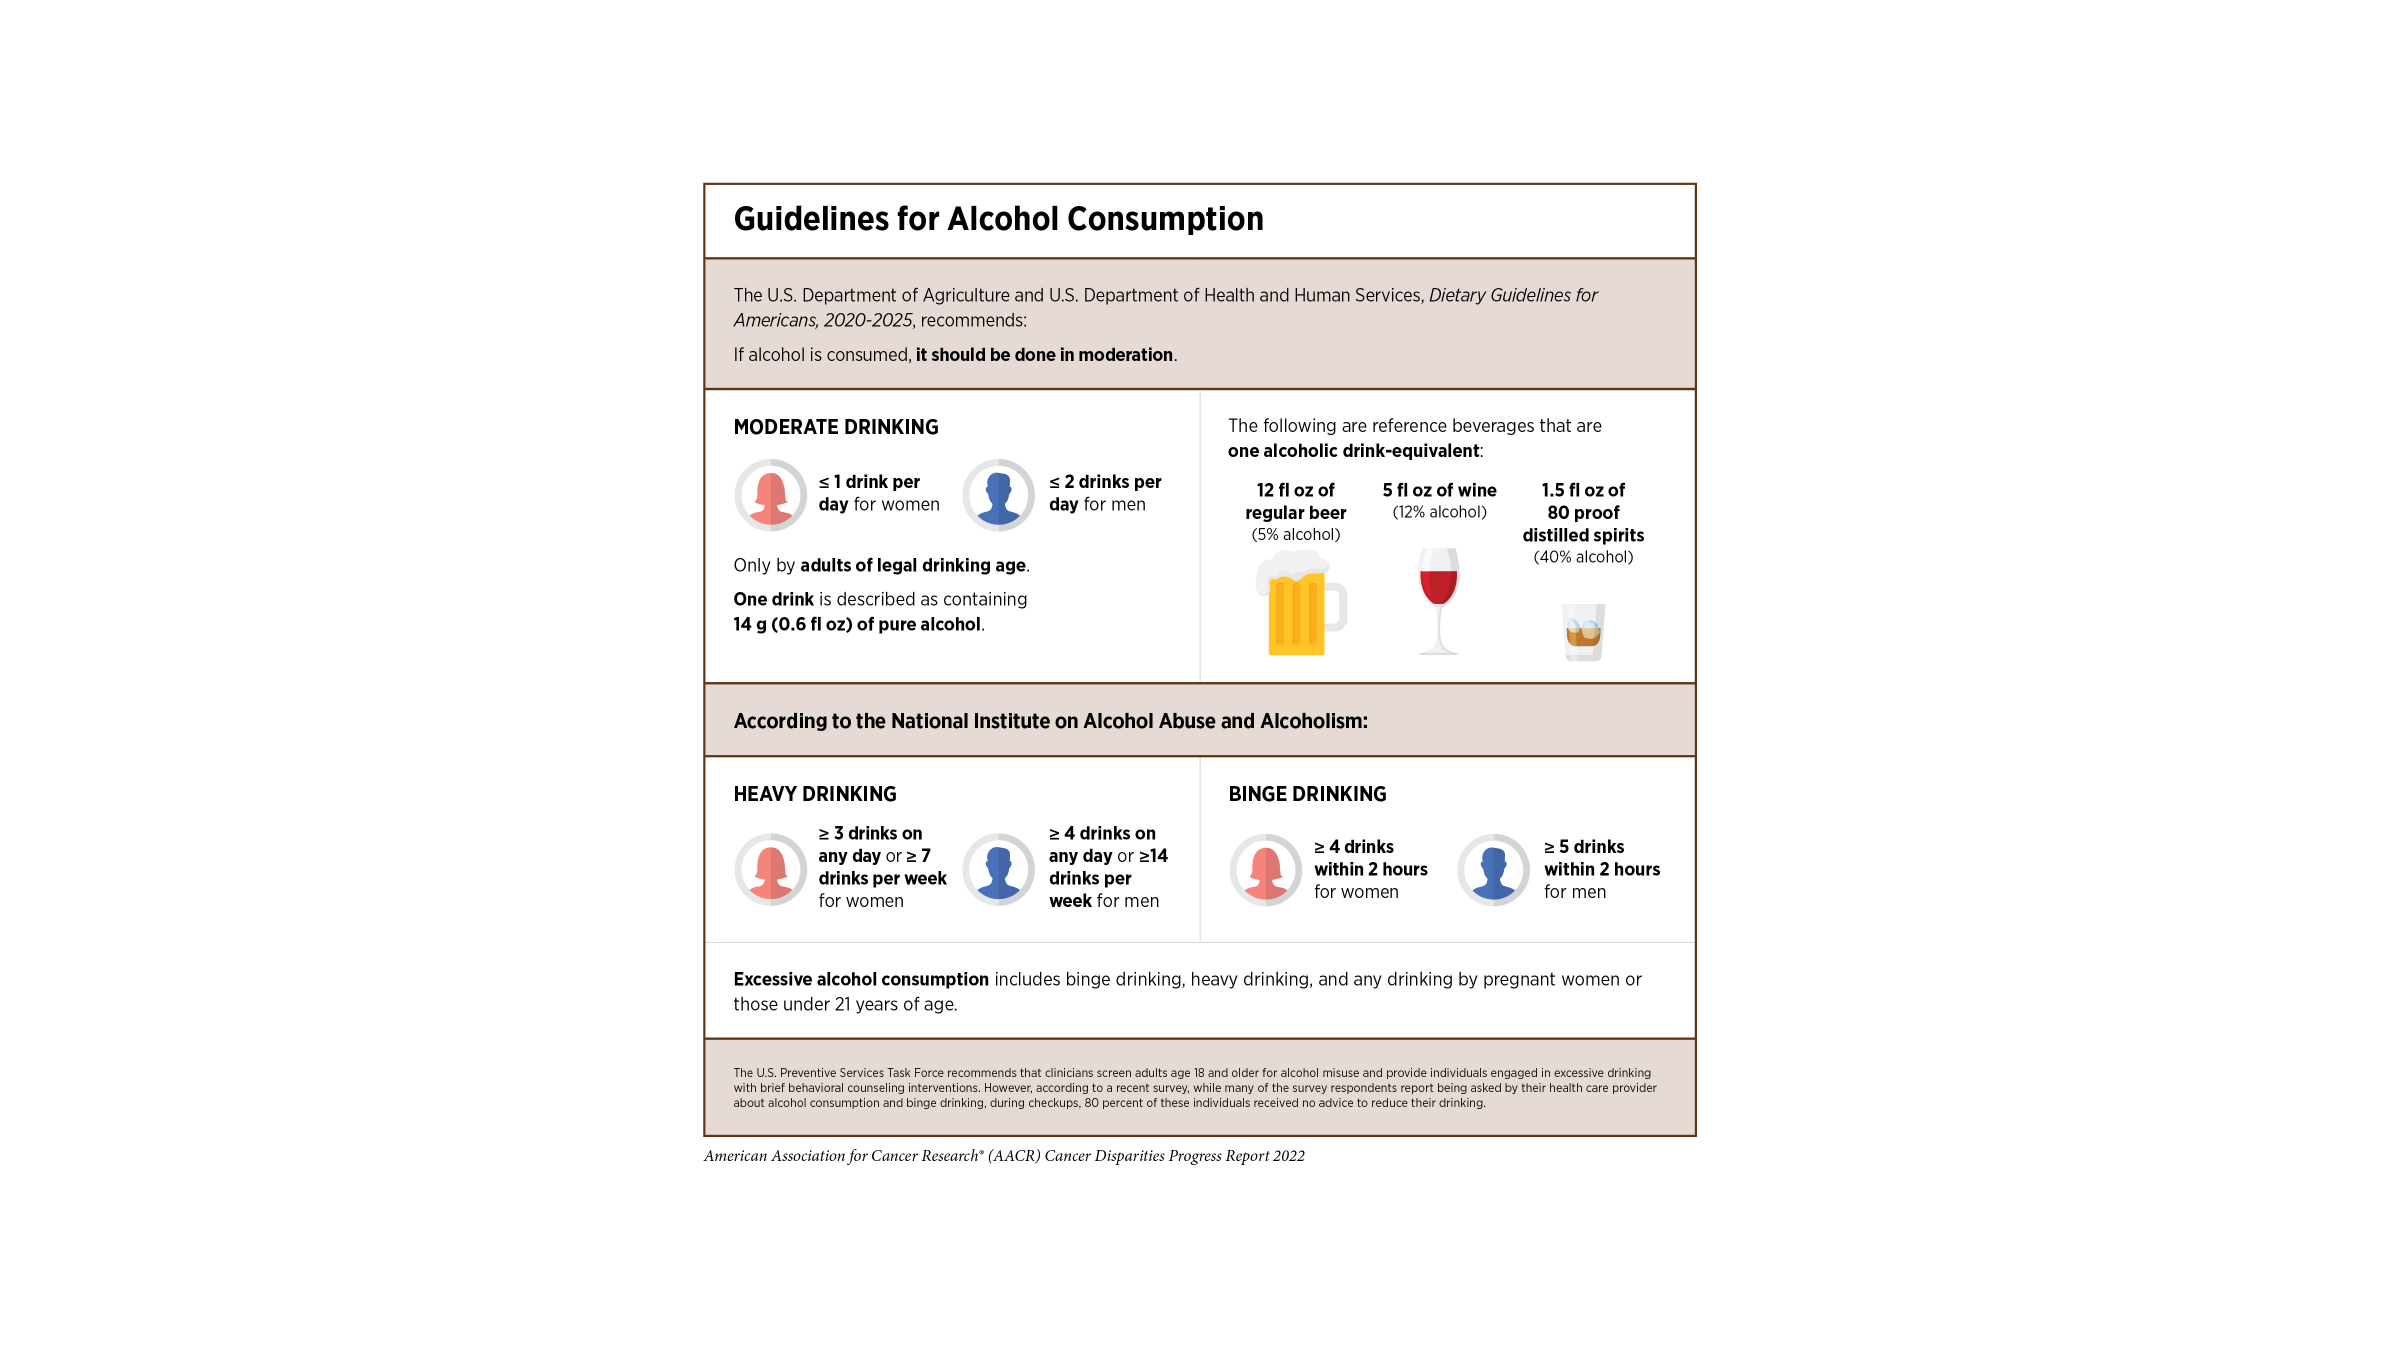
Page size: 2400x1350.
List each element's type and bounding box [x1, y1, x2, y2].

picture [684, 164, 1716, 1186]
